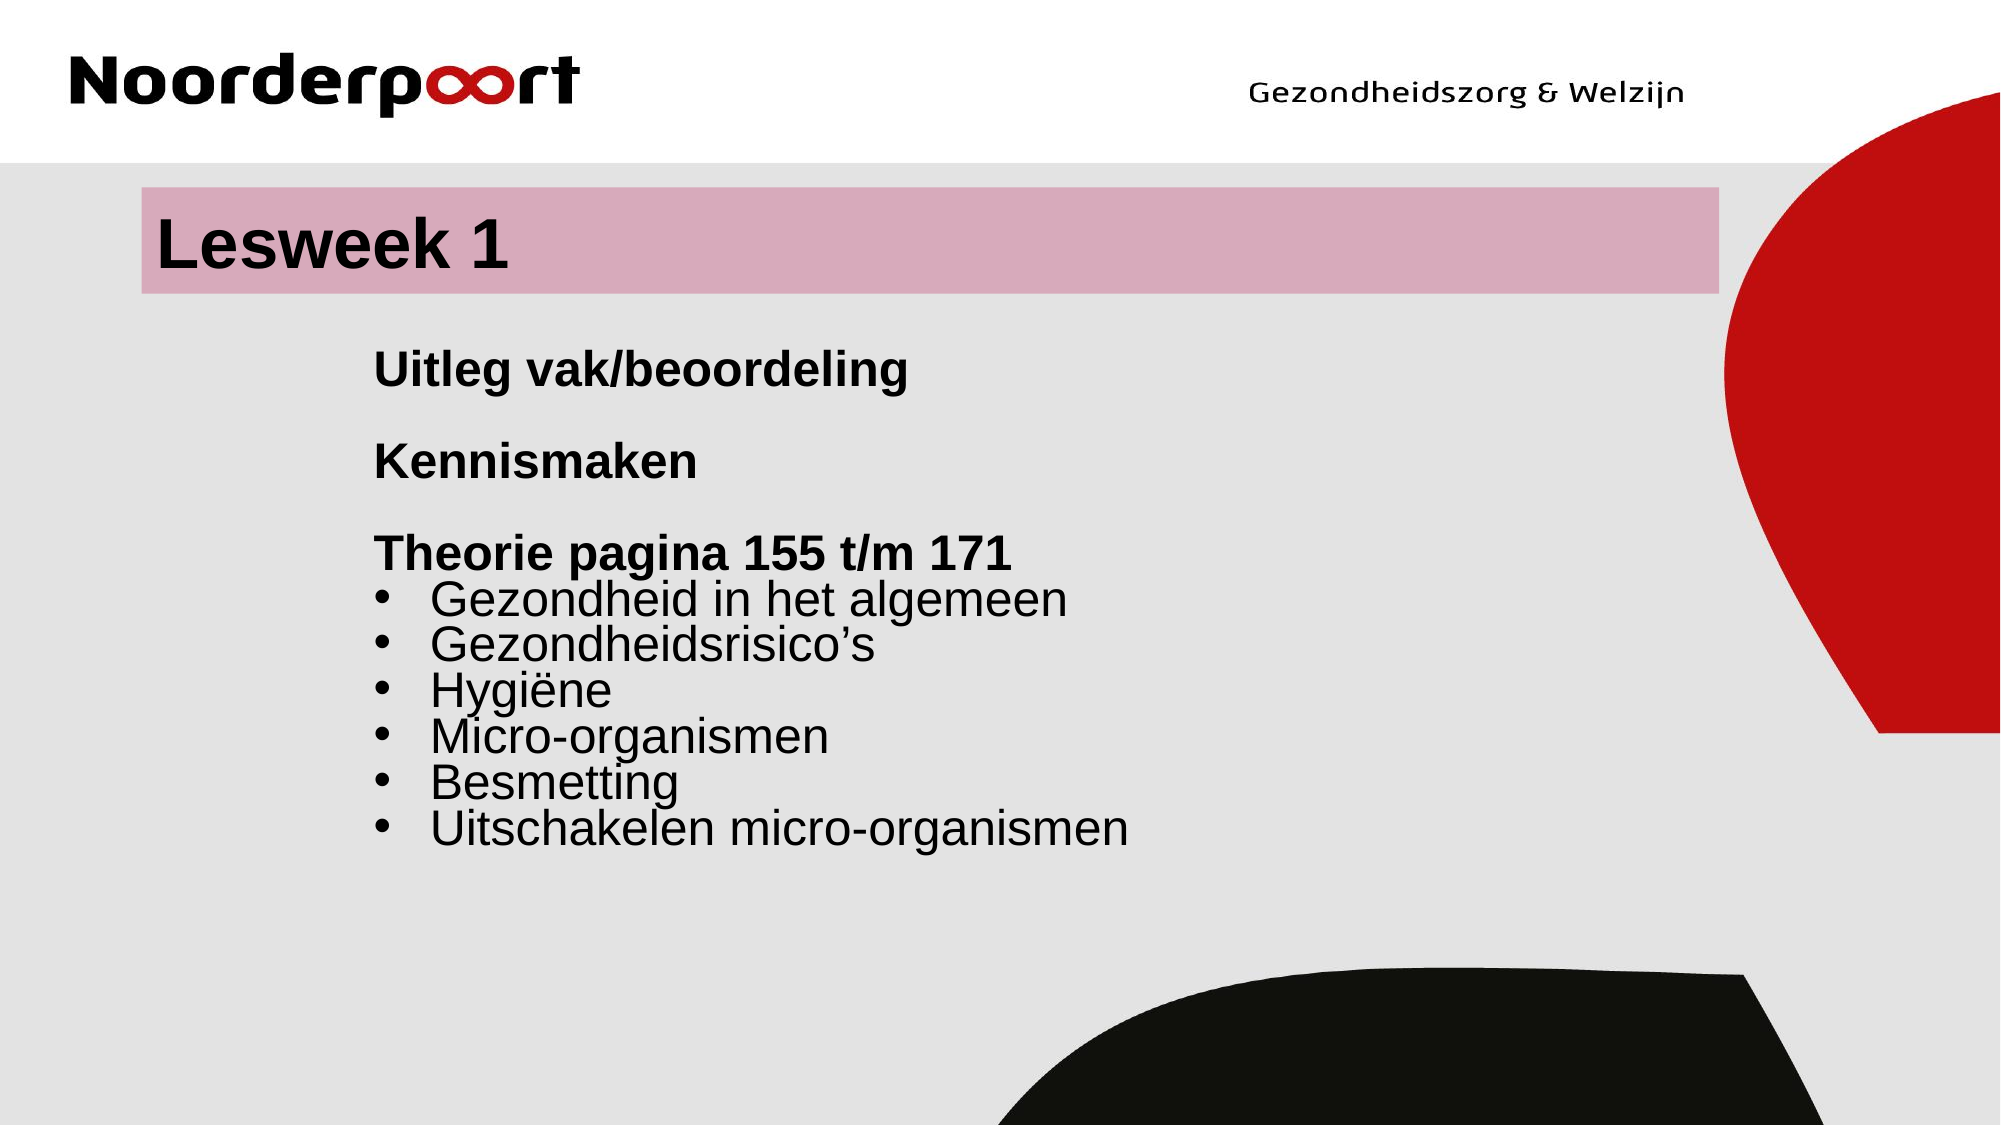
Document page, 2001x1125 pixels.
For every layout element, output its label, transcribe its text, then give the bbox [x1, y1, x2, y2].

picture [0, 0, 2001, 1125]
list Uitleg vak/beoordeling Kennismaken Theorie pagina 155 t/m 171 Gezondheid in het algemeen Gezondheidsrisico’s Hygiëne Micro-organismen Besmetting Uitschakelen micro-organismen [358, 343, 1542, 1000]
title Lesweek 1 [141, 187, 1720, 294]
